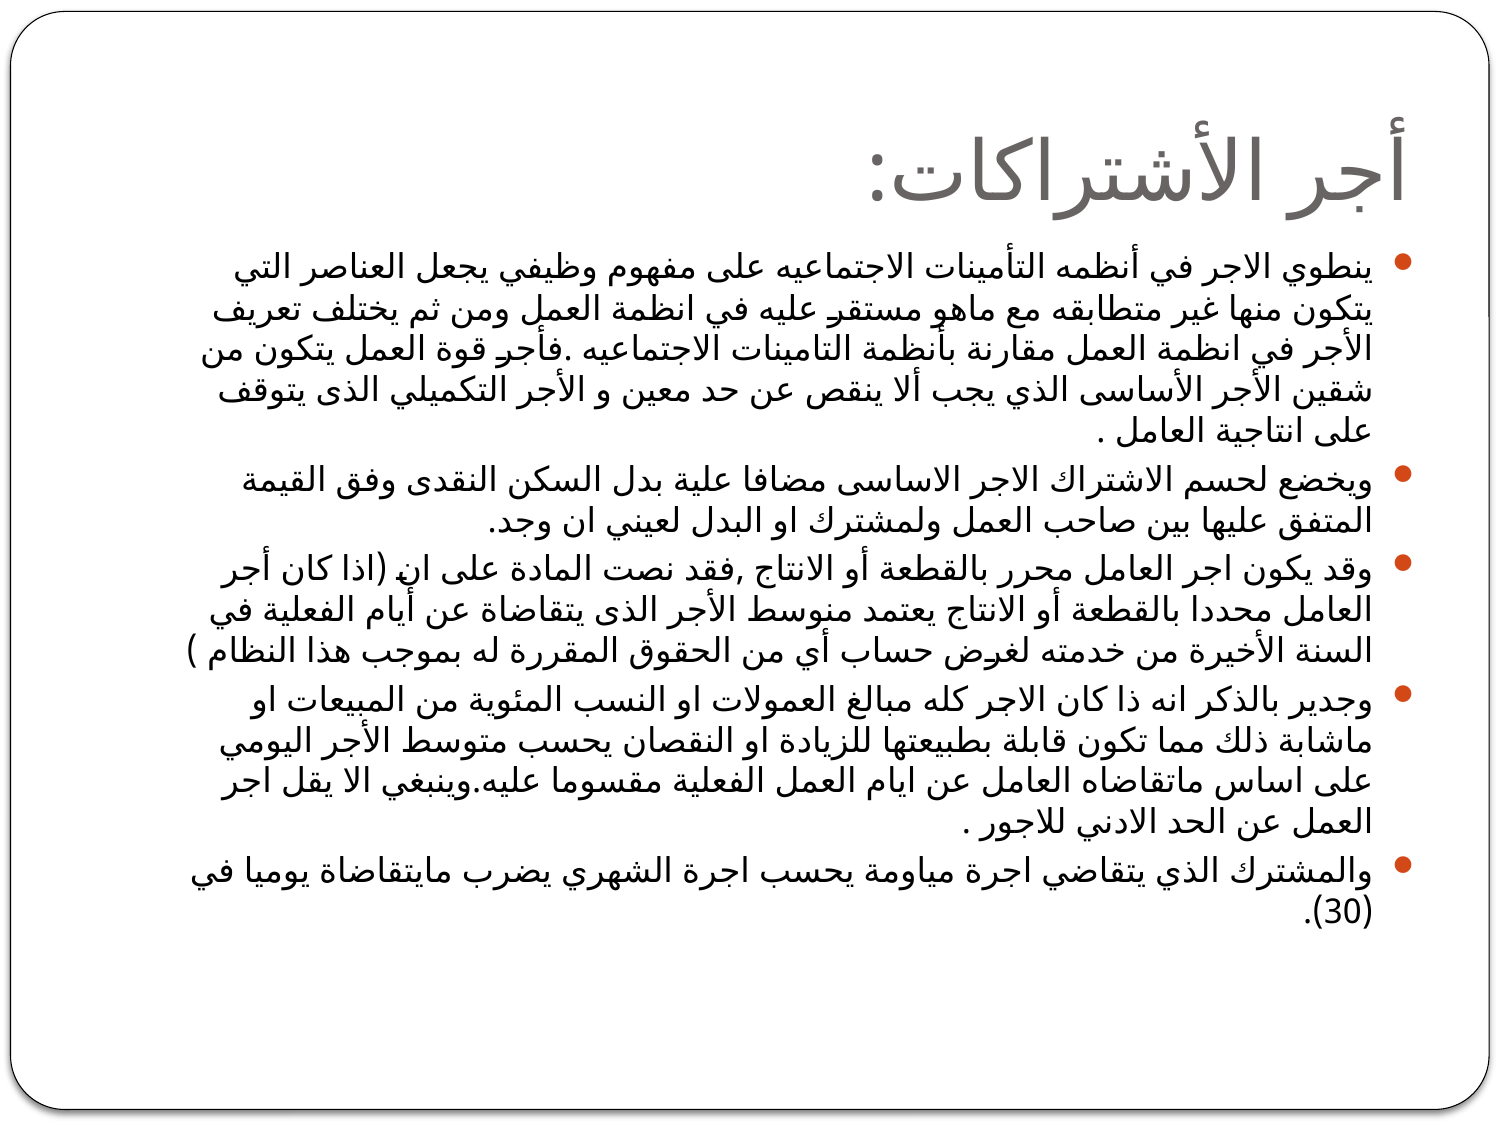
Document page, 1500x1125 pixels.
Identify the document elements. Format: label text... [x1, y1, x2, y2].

list ينطوي الاجر في أنظمه التأمينات الاجتماعيه على مفهوم وظيفي يجعل العناصر التي يتكون منها غير متطابقه مع ماهو مستقر عليه في انظمة العمل ومن ثم يختلف تعريف الأجر في انظمة العمل مقارنة بأنظمة التامينات الاجتماعيه .فأجر قوة العمل يتكون من شقين الأجر الأساسى الذي يجب ألا ينقص عن حد معين و الأجر التكميلي الذى يتوقف على انتاجية العامل . ويخضع لحسم الاشتراك الاجر الاساسى مضافا علية بدل السكن النقدى وفق القيمة المتفق عليها بين صاحب العمل ولمشترك او البدل لعيني ان وجد. وقد يكون اجر العامل محرر بالقطعة أو الانتاج ,فقد نصت المادة على ان (اذا كان أجر العامل محددا بالقطعة أو الانتاج يعتمد منوسط الأجر الذى يتقاضاة عن أيام الفعلية في السنة الأخيرة من خدمته لغرض حساب أي من الحقوق المقررة له بموجب هذا النظام ) وجدير بالذكر انه ذا كان الاجر كله مبالغ العمولات او النسب المئوية من المبيعات او ماشابة ذلك مما تكون قابلة بطبيعتها للزيادة او النقصان يحسب متوسط الأجر اليومي على اساس ماتقاضاه العامل عن ايام العمل الفعلية مقسوما عليه.وينبغي الا يقل اجر العمل عن الحد الادني للاجور . والمشترك الذي يتقاضي اجرة مياومة يحسب اجرة الشهري يضرب مايتقاضاة يوميا في (30). [150, 237, 1425, 988]
title أجر الأشتراكات: [150, 45, 1425, 233]
